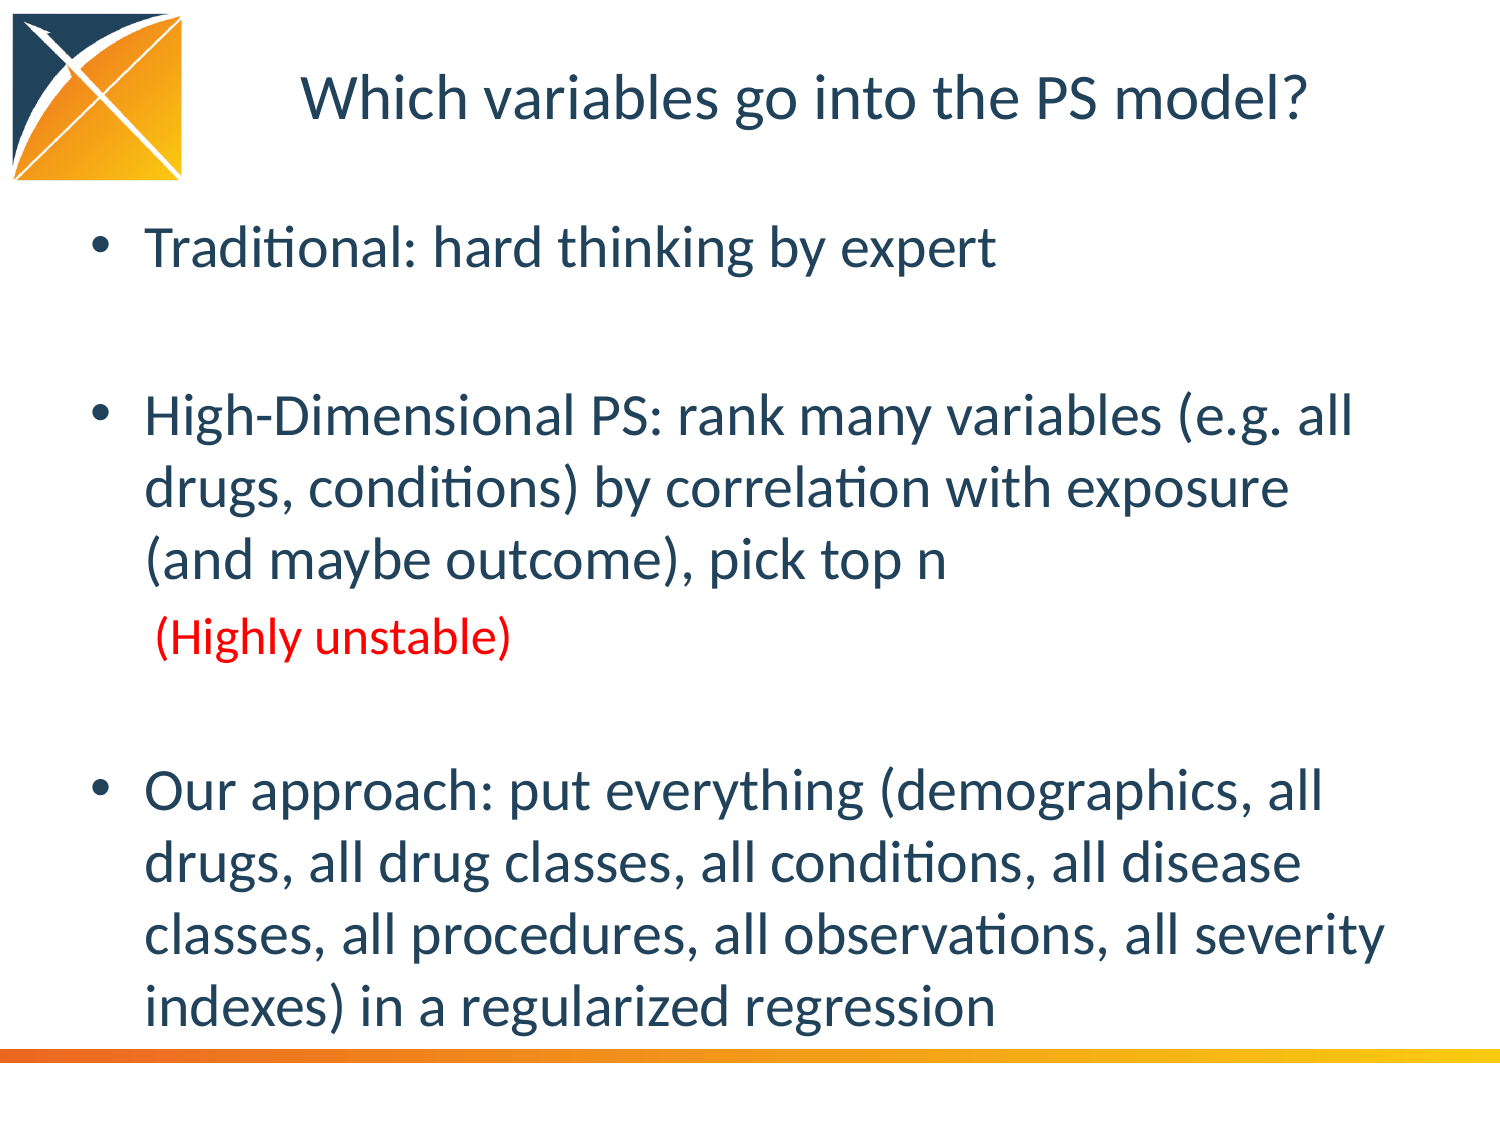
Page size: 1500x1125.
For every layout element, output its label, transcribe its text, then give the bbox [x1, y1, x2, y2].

picture [0, 0, 206, 200]
list Traditional: hard thinking by expert High-Dimensional PS: rank many variables (e.g. all drugs, conditions) by correlation with exposure (and maybe outcome), pick top n (Highly unstable) Our approach: put everything (demographics, all drugs, all drug classes, all conditions, all disease classes, all procedures, all observations, all severity indexes) in a regularized regression [75, 200, 1425, 1050]
title Which variables go into the PS model? [187, 24, 1425, 163]
